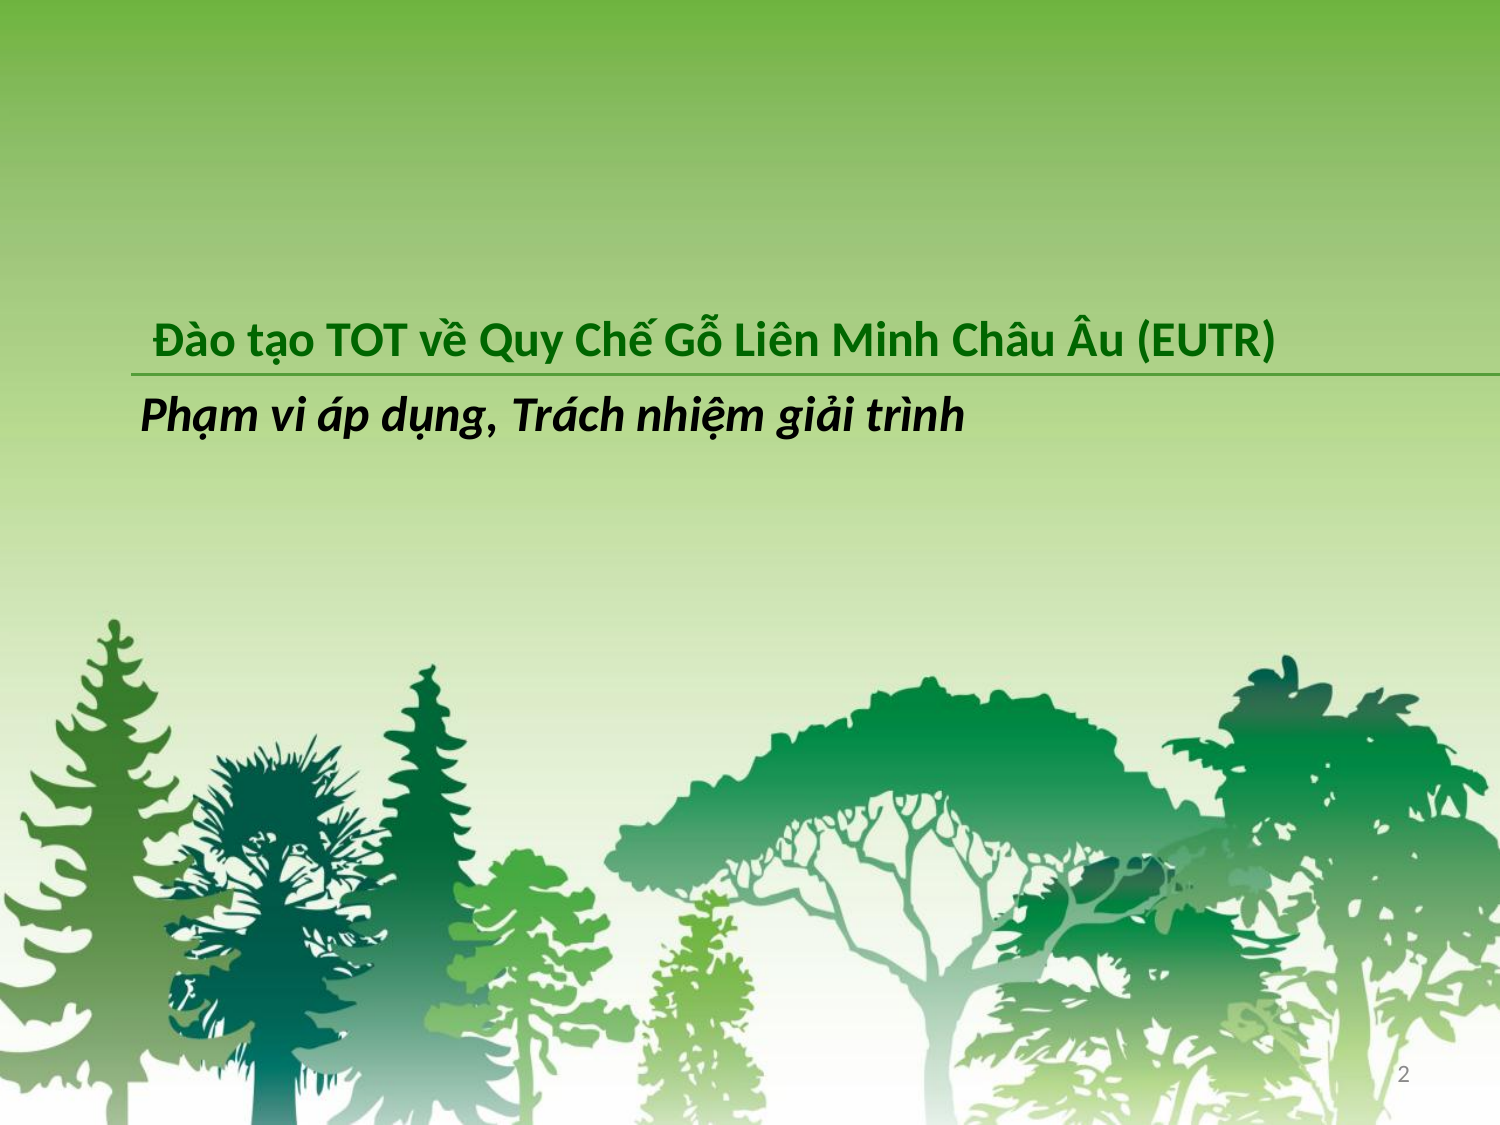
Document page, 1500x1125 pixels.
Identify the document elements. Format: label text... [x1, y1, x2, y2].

picture [0, 0, 1500, 1125]
text_box Phạm vi áp dụng, Trách nhiệm giải trình [124, 380, 1344, 447]
text_box Đào tạo TOT về Quy Chế Gỗ Liên Minh Châu Âu (EUTR) [137, 230, 1370, 373]
slide_number 2 [1074, 1042, 1425, 1103]
